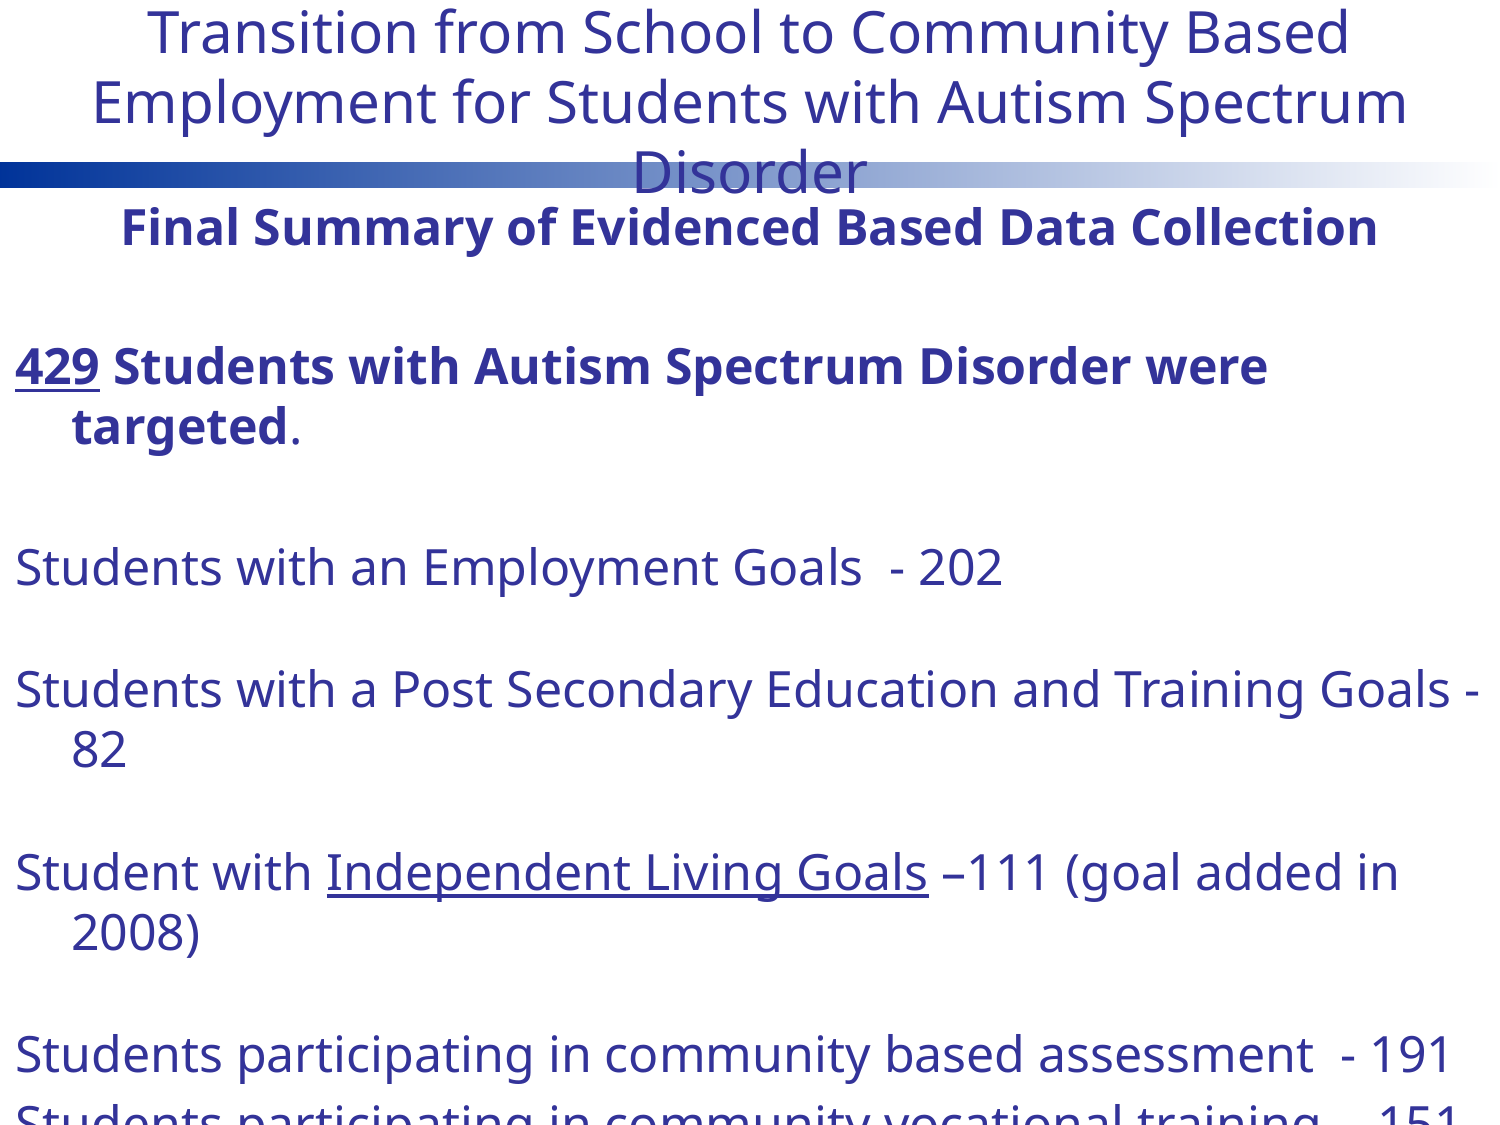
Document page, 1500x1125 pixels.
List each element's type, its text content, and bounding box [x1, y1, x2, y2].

list Final Summary of Evidenced Based Data Collection 429 Students with Autism Spectrum Disorder were targeted. Students with an Employment Goals - 202 Students with a Post Secondary Education and Training Goals - 82 Student with Independent Living Goals –111 (goal added in 2008) Students participating in community based assessment - 191 Students participating in community vocational training - 151 Students participating in community paid work experiences – 206 [0, 187, 1500, 1125]
title Transition from School to Community Based Employment for Students with Autism Spectrum Disorder [0, 12, 1500, 187]
